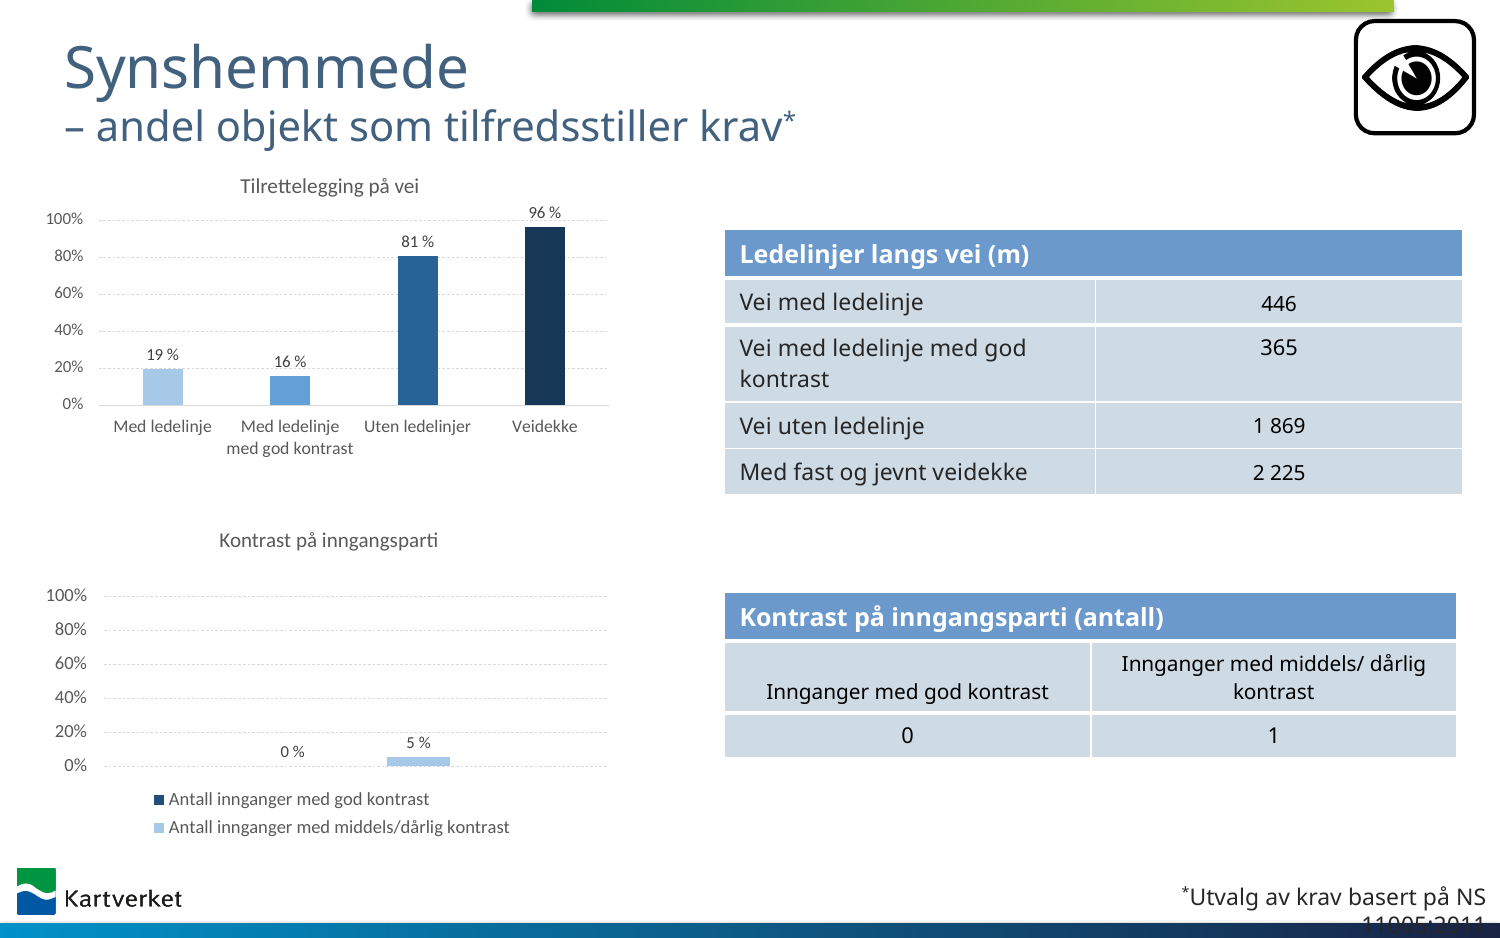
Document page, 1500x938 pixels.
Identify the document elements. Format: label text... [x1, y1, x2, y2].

table_cell 365 [1096, 327, 1462, 401]
table_cell 1 [1092, 715, 1456, 757]
table_header Kontrast på inngangsparti (antall) [725, 593, 1456, 639]
table_cell Vei med ledelinje [725, 280, 1095, 323]
table_header Ledelinjer langs vei (m) [725, 230, 1462, 276]
table_cell 2 225 [1096, 449, 1462, 494]
text_box *Utvalg av krav basert på NS 11005:2011 [1068, 873, 1500, 938]
table_cell 446 [1096, 280, 1462, 323]
table_cell Innganger med middels/ dårlig kontrast [1092, 643, 1456, 711]
text_box Synshemmede – andel objekt som tilfredsstiller krav* [49, 24, 1431, 158]
picture [41, 166, 619, 492]
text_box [1355, 20, 1475, 134]
picture [41, 520, 617, 846]
table_cell 1 869 [1096, 403, 1462, 448]
table_cell 0 [725, 715, 1090, 757]
table_cell Innganger med god kontrast [725, 643, 1090, 711]
table_cell Vei med ledelinje med god kontrast [725, 327, 1095, 401]
table_cell Med fast og jevnt veidekke [725, 449, 1095, 494]
table_cell Vei uten ledelinje [725, 403, 1095, 448]
